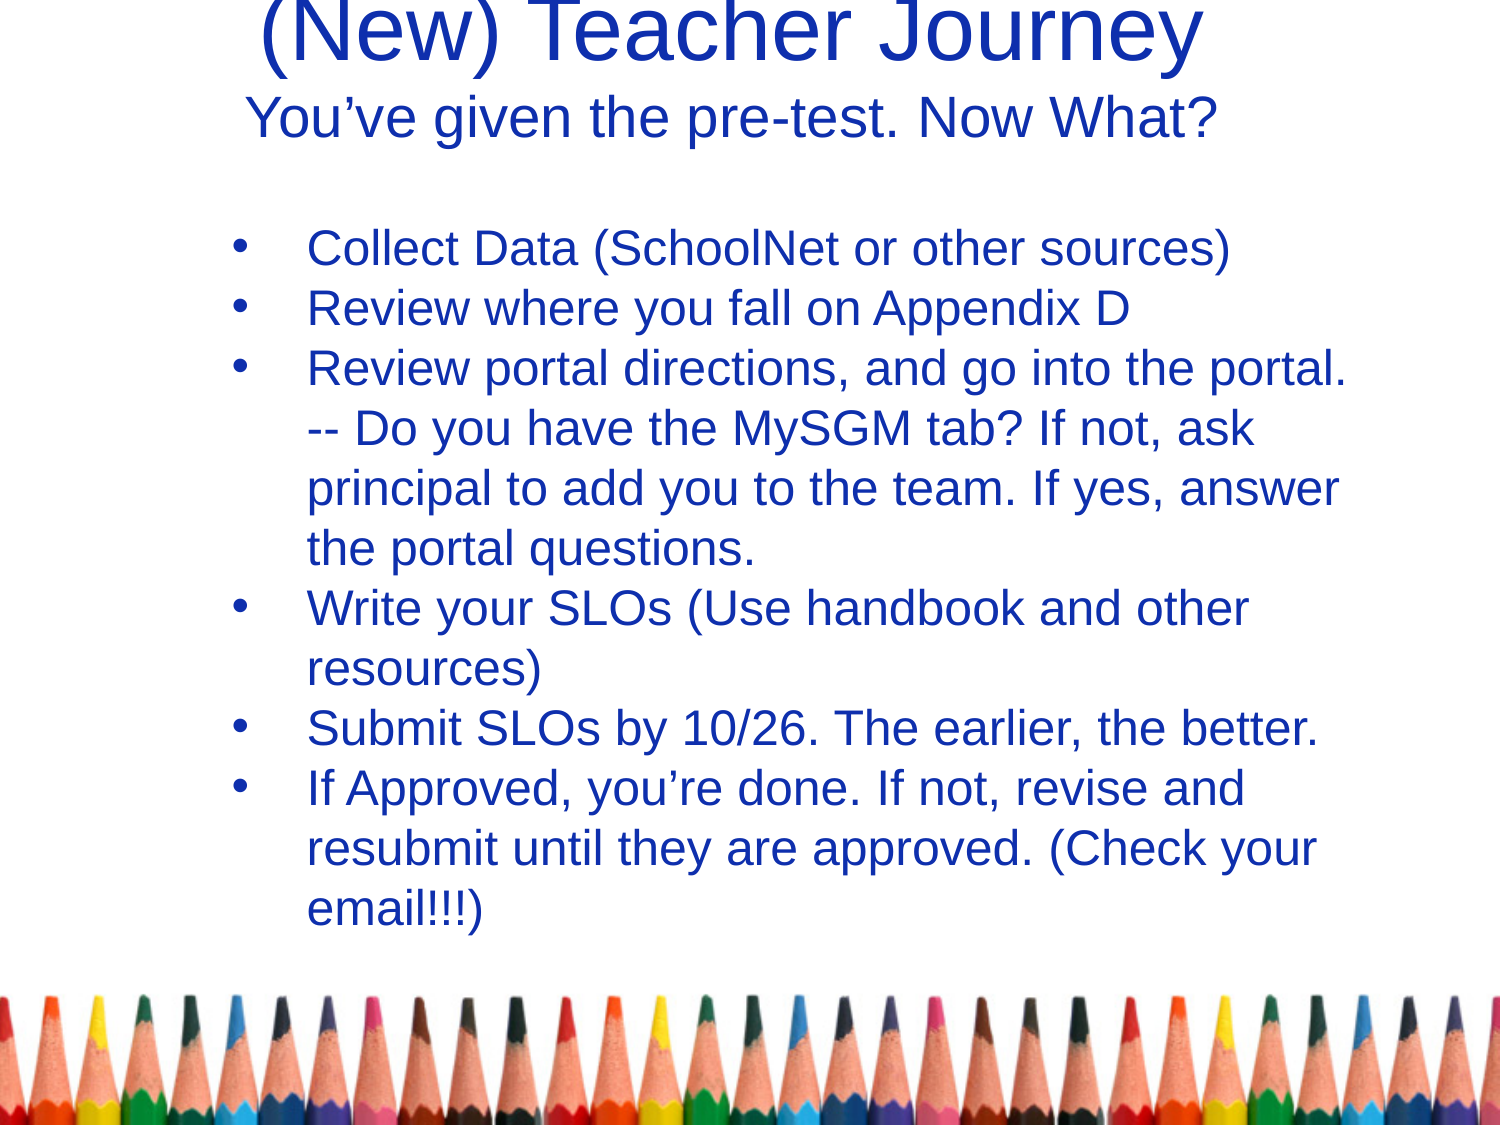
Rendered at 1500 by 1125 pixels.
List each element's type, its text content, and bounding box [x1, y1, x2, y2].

text_box Collect Data (SchoolNet or other sources) Review where you fall on Appendix D Review portal directions, and go into the portal. -- Do you have the MySGM tab? If not, ask principal to add you to the team. If yes, answer the portal questions. Write your SLOs (Use handbook and other resources) Submit SLOs by 10/26. The earlier, the better. If Approved, you’re done. If not, revise and resubmit until they are approved. (Check your email!!!) [141, 207, 1371, 1125]
picture [0, 0, 1500, 1125]
title (New) Teacher Journey You’ve given the pre-test. Now What? [57, 20, 1408, 208]
